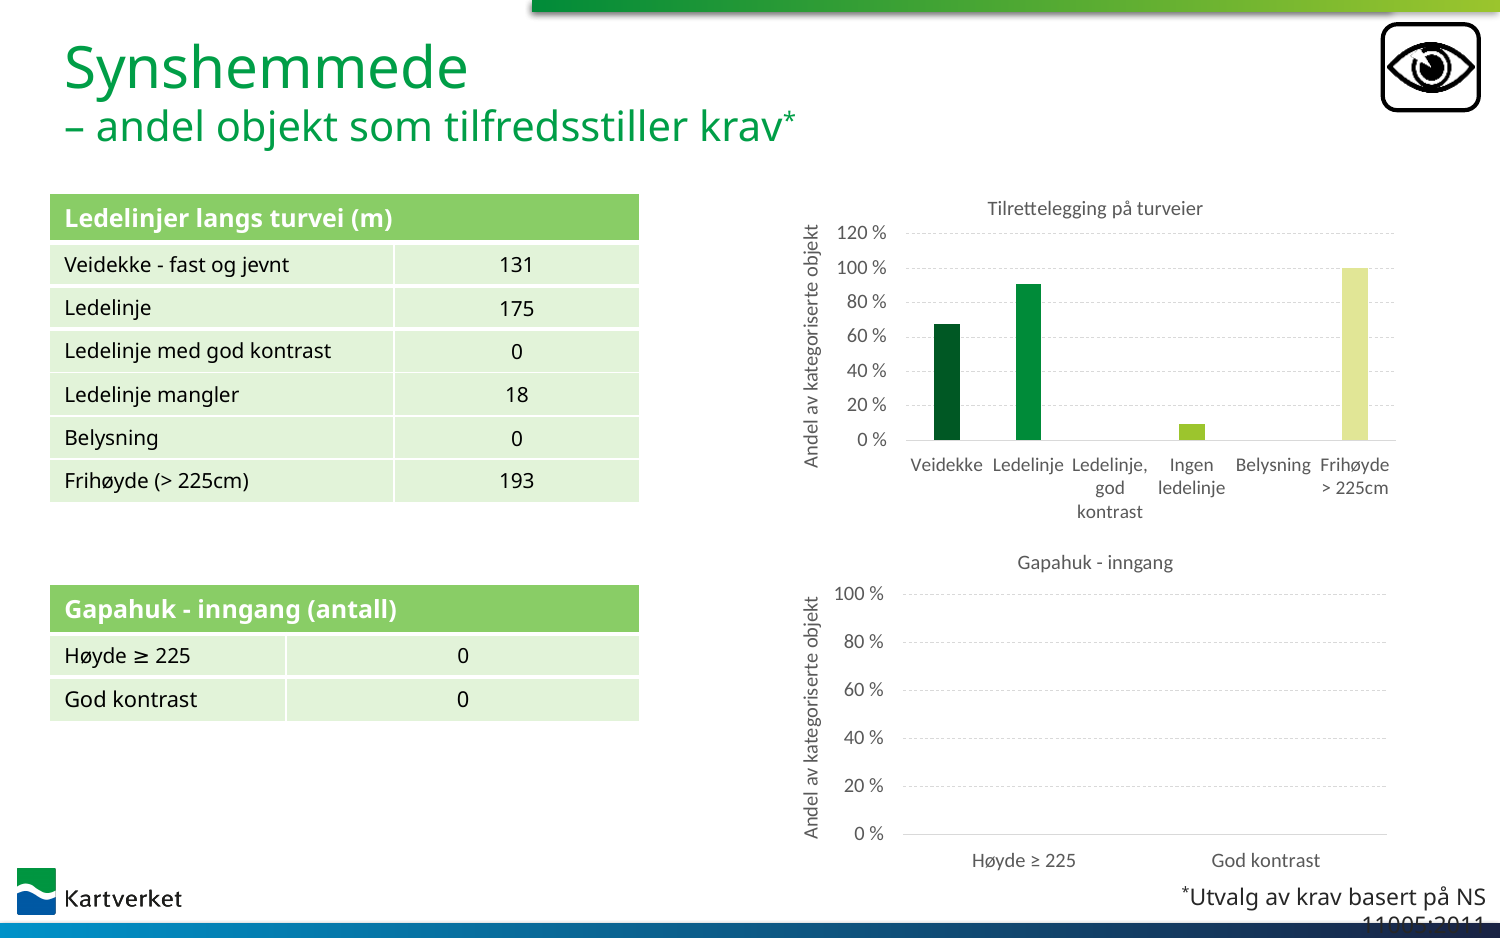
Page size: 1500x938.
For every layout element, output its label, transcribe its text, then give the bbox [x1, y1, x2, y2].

table_cell Veidekke - fast og jevnt [50, 245, 393, 284]
table_header Ledelinjer langs turvei (m) [50, 194, 639, 240]
table_cell Høyde ≥ 225 [50, 636, 285, 675]
table_cell God kontrast [50, 679, 285, 721]
table_cell Belysning [50, 417, 393, 458]
table_header Gapahuk - inngang (antall) [50, 585, 639, 632]
picture [791, 187, 1400, 526]
table_cell Frihøyde (> 225cm) [50, 460, 393, 502]
table_cell 0 [287, 636, 639, 675]
text_box Synshemmede – andel objekt som tilfredsstiller krav* [49, 24, 1431, 158]
table_cell 0 [395, 331, 639, 372]
table_cell 18 [395, 373, 639, 415]
table_cell 175 [395, 288, 639, 327]
table_cell Ledelinje mangler [50, 373, 393, 415]
table_cell 193 [395, 460, 639, 502]
table_cell 131 [395, 245, 639, 284]
table_cell Ledelinje med god kontrast [50, 331, 393, 372]
table_cell Ledelinje [50, 288, 393, 327]
picture [791, 541, 1400, 880]
text_box *Utvalg av krav basert på NS 11005:2011 [1068, 873, 1500, 938]
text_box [1382, 24, 1480, 111]
table_cell 0 [395, 417, 639, 458]
table_cell 0 [287, 679, 639, 721]
